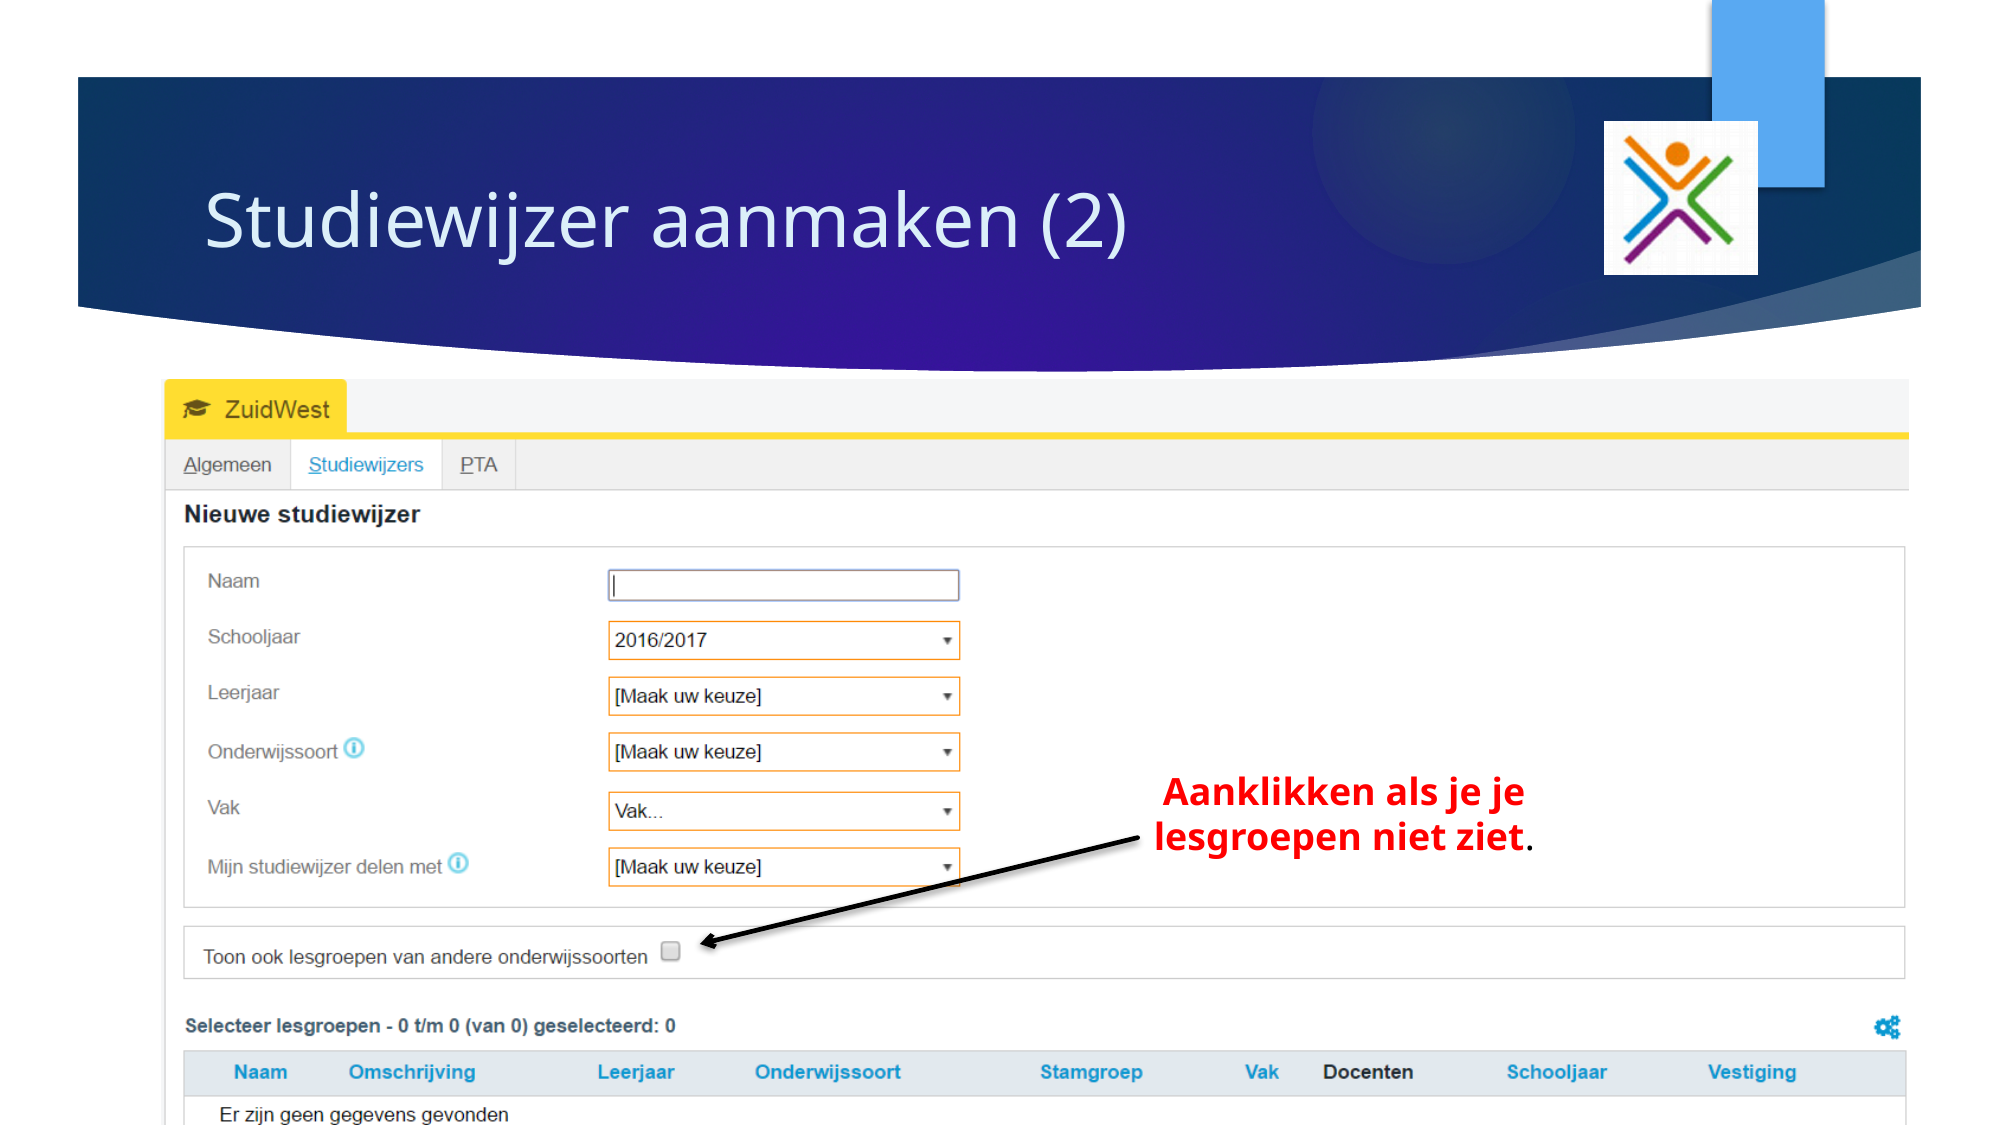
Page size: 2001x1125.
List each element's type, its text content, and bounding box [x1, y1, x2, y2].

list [160, 379, 1909, 1125]
picture [1604, 121, 1759, 276]
title Studiewijzer aanmaken (2) [189, 159, 1598, 276]
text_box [699, 837, 1138, 945]
